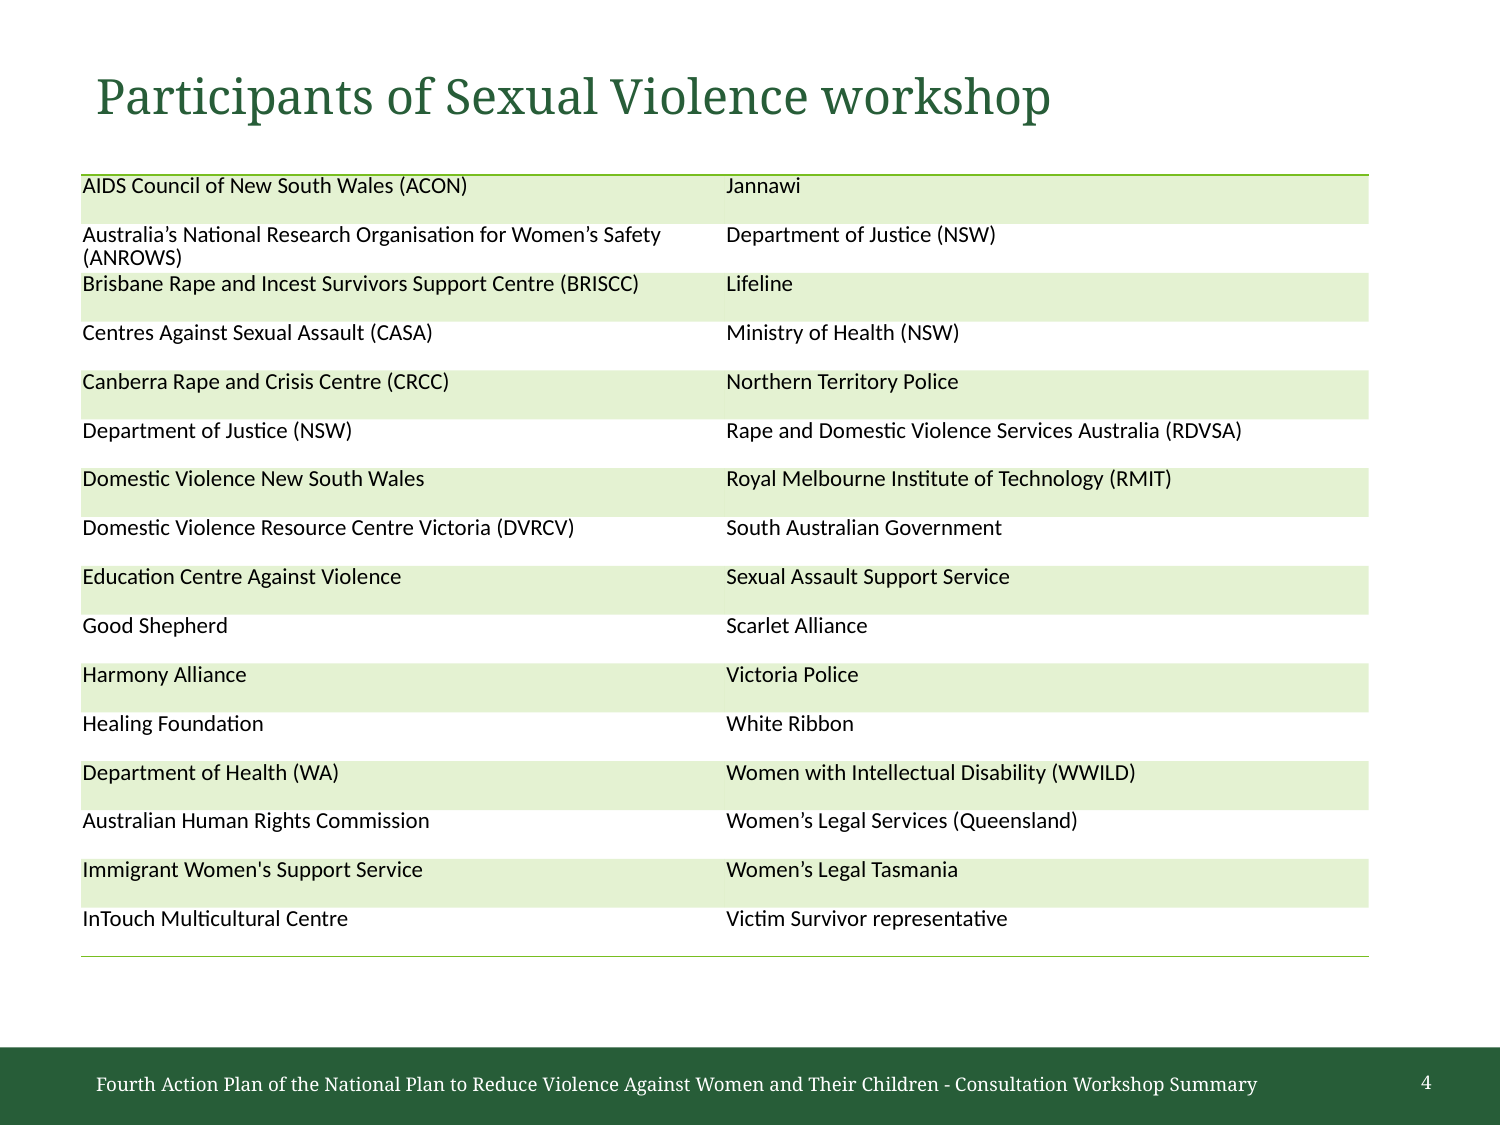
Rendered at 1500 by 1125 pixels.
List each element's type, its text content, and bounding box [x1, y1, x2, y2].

table_cell Department of Justice (NSW) [725, 224, 1369, 273]
table_header Jannawi [725, 176, 1369, 224]
table_cell Women’s Legal Services (Queensland) [725, 810, 1369, 859]
table_cell Domestic Violence Resource Centre Victoria (DVRCV) [81, 517, 725, 566]
table_cell Scarlet Alliance [725, 615, 1369, 663]
table_cell Women with Intellectual Disability (WWILD) [725, 761, 1369, 810]
table_cell Northern Territory Police [725, 370, 1369, 419]
table_cell Victoria Police [725, 663, 1369, 712]
table_cell Department of Health (WA) [81, 761, 725, 810]
table_cell Women’s Legal Tasmania [725, 859, 1369, 908]
table_cell Harmony Alliance [81, 663, 725, 712]
table_cell Sexual Assault Support Service [725, 566, 1369, 615]
table_cell Department of Justice (NSW) [81, 419, 725, 468]
table_cell Education Centre Against Violence [81, 566, 725, 615]
table_cell South Australian Government [725, 517, 1369, 566]
table_cell Victim Survivor representative [725, 908, 1369, 956]
table_cell Royal Melbourne Institute of Technology (RMIT) [725, 468, 1369, 517]
table_cell InTouch Multicultural Centre [81, 908, 725, 956]
table_cell Lifeline [725, 273, 1369, 322]
table_cell Australian Human Rights Commission [81, 810, 725, 859]
table_cell Centres Against Sexual Assault (CASA) [81, 322, 725, 370]
table_cell Good Shepherd [81, 615, 725, 663]
table_cell Canberra Rape and Crisis Centre (CRCC) [81, 370, 725, 419]
slide_number 4 [1410, 1072, 1432, 1095]
title Participants of Sexual Violence workshop [95, 76, 1405, 133]
text_box Fourth Action Plan of the National Plan to Reduce Violence Against Women and Their Children - Consultation Workshop Summary [96, 1072, 1282, 1095]
table_cell Healing Foundation [81, 712, 725, 761]
table_cell Brisbane Rape and Incest Survivors Support Centre (BRISCC) [81, 273, 725, 322]
table_cell Australia’s National Research Organisation for Women’s Safety (ANROWS) [81, 224, 725, 273]
table_cell Domestic Violence New South Wales [81, 468, 725, 517]
table_cell Immigrant Women's Support Service [81, 859, 725, 908]
table_header AIDS Council of New South Wales (ACON) [81, 176, 725, 224]
table_cell Rape and Domestic Violence Services Australia (RDVSA) [725, 419, 1369, 468]
table_cell White Ribbon [725, 712, 1369, 761]
table_cell Ministry of Health (NSW) [725, 322, 1369, 370]
